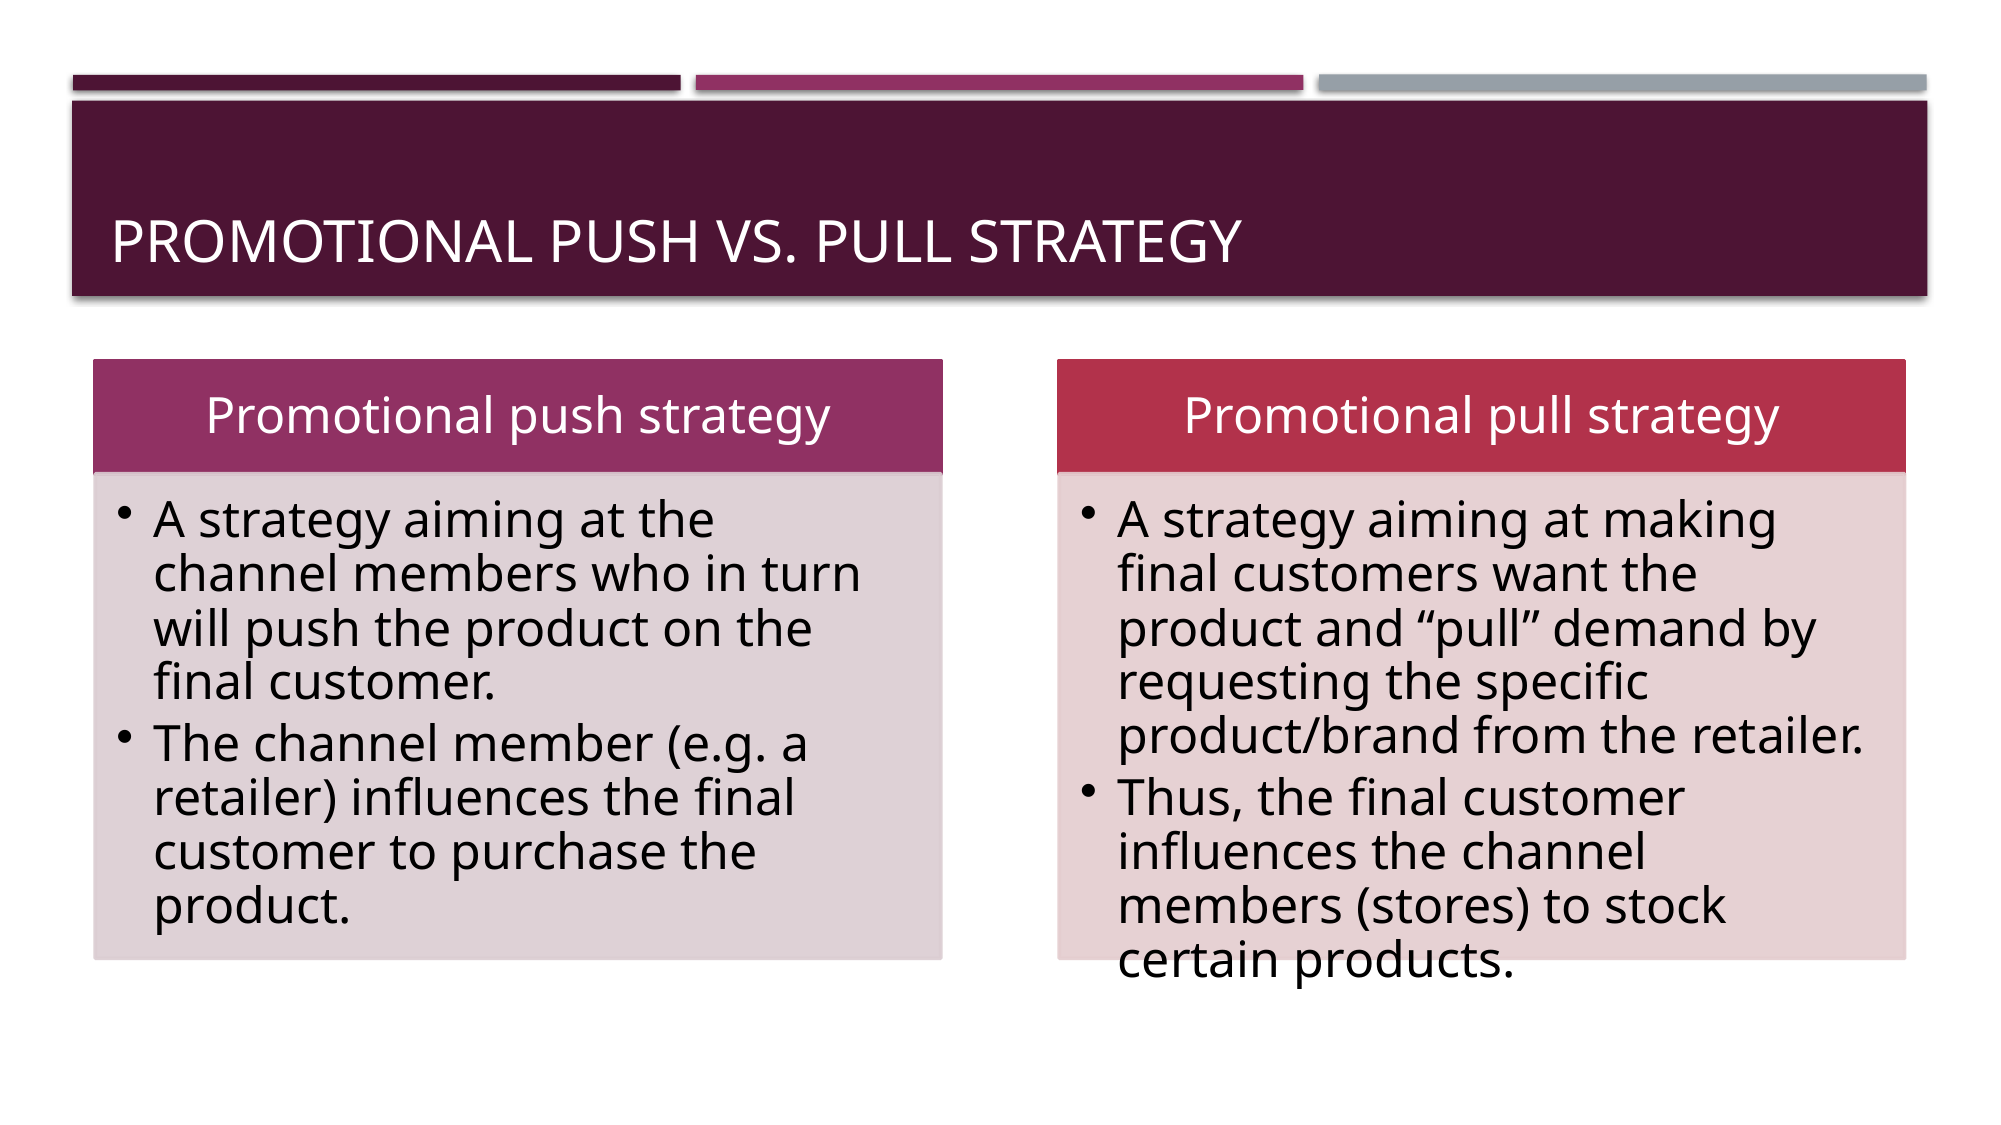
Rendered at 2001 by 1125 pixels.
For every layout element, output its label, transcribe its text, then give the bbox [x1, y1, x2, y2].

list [94, 357, 1906, 962]
title Promotional push vs. pull strategy [95, 115, 1905, 282]
